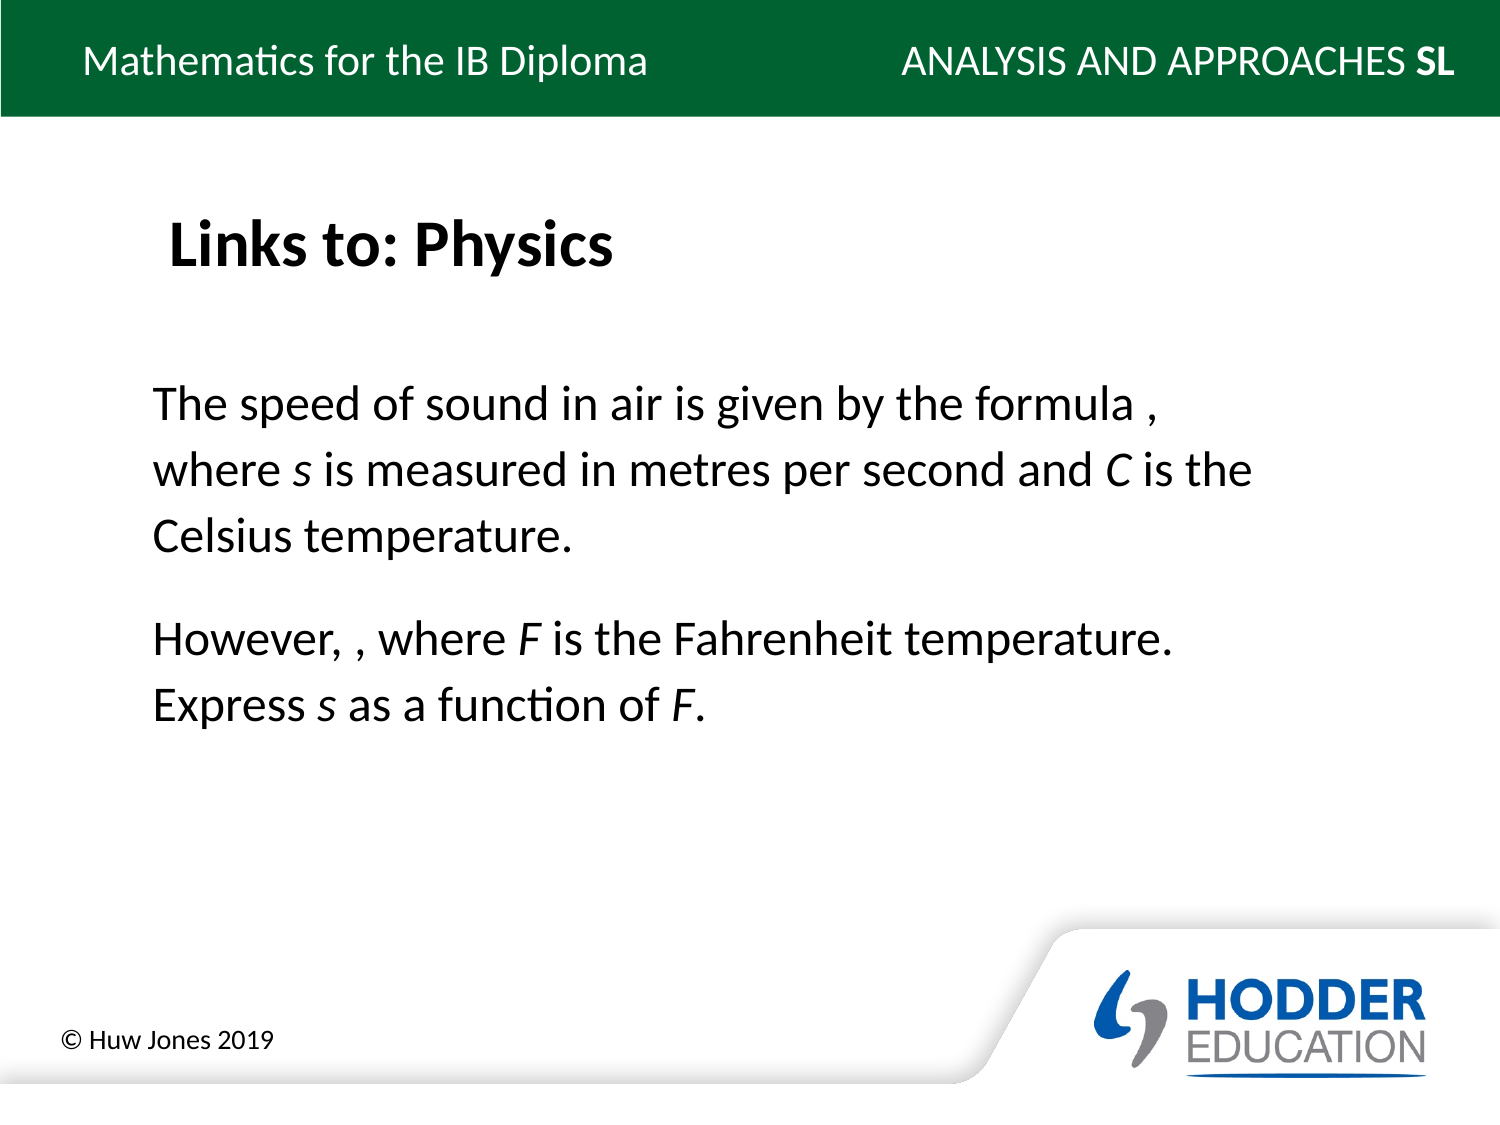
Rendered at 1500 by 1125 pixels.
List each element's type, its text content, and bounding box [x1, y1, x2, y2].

text_box Links to: Physics [154, 192, 630, 288]
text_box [0, 893, 1500, 1125]
text_box Mathematics for the IB Diploma ANALYSIS AND APPROACHES SL [0, 0, 1500, 118]
